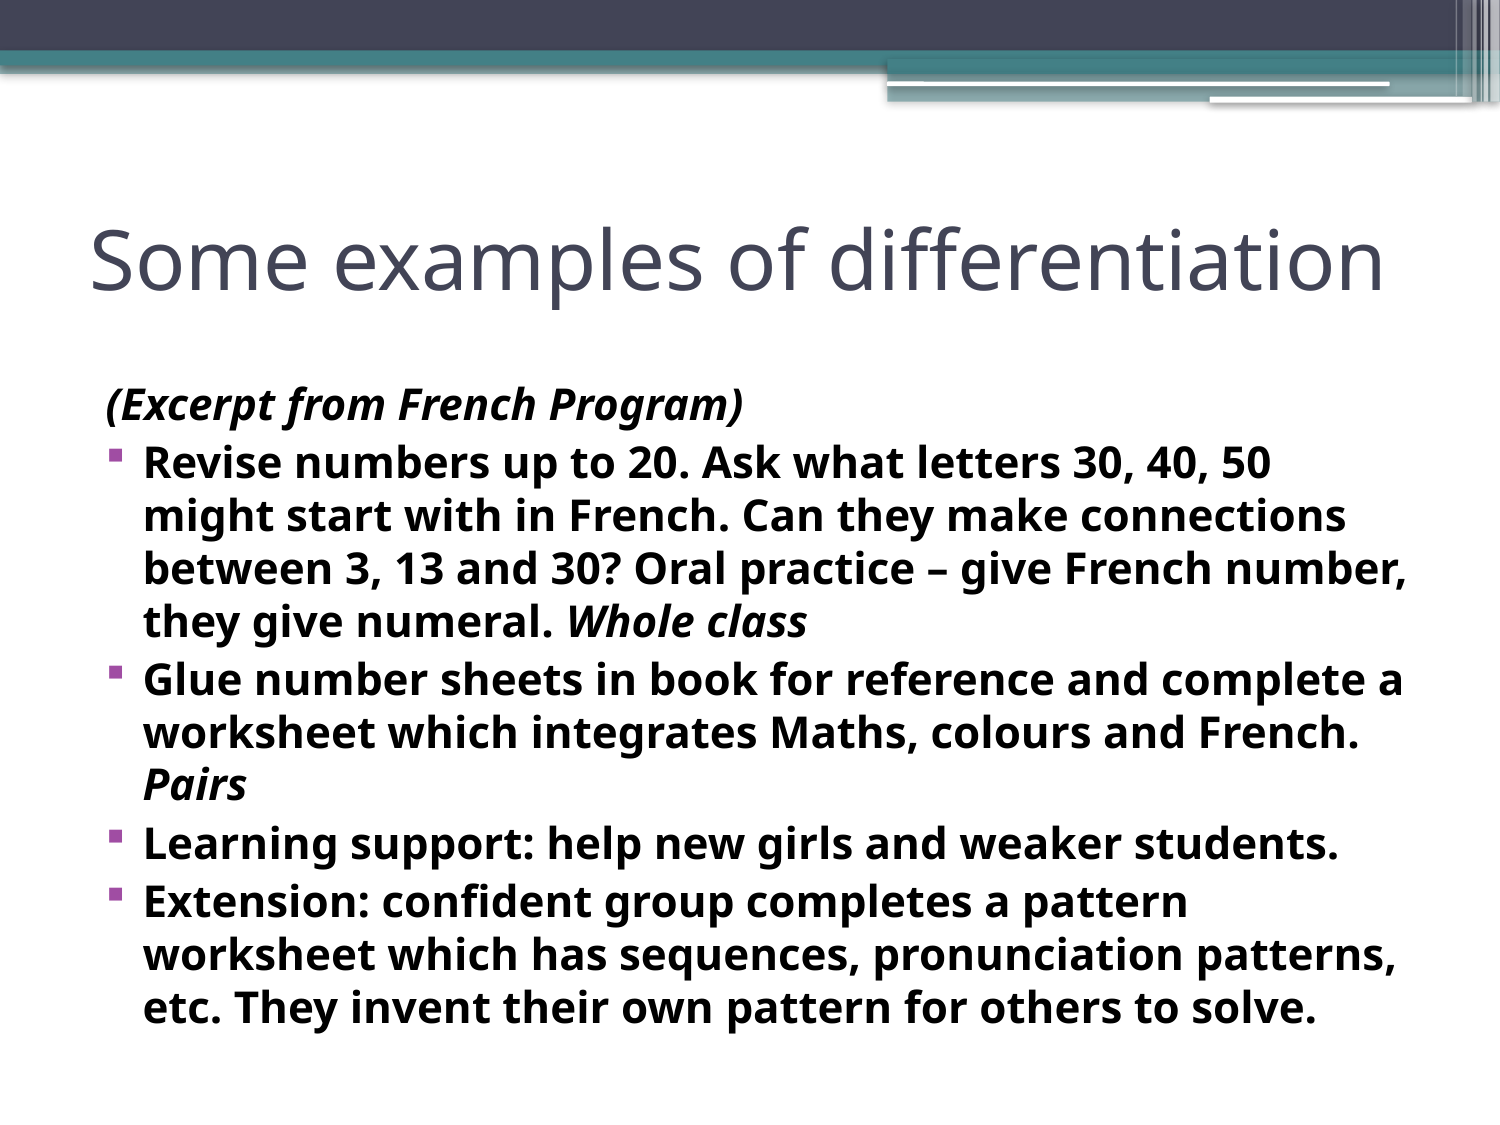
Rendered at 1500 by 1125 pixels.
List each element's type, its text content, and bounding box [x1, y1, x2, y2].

title Some examples of differentiation [75, 187, 1412, 327]
list (Excerpt from French Program) Revise numbers up to 20. Ask what letters 30, 40, 50 might start with in French. Can they make connections between 3, 13 and 30? Oral practice – give French number, they give numeral. Whole class Glue number sheets in book for reference and complete a worksheet which integrates Maths, colours and French. Pairs Learning support: help new girls and weaker students. Extension: confident group completes a pattern worksheet which has sequences, pronunciation patterns, etc. They invent their own pattern for others to solve. [75, 368, 1425, 1079]
